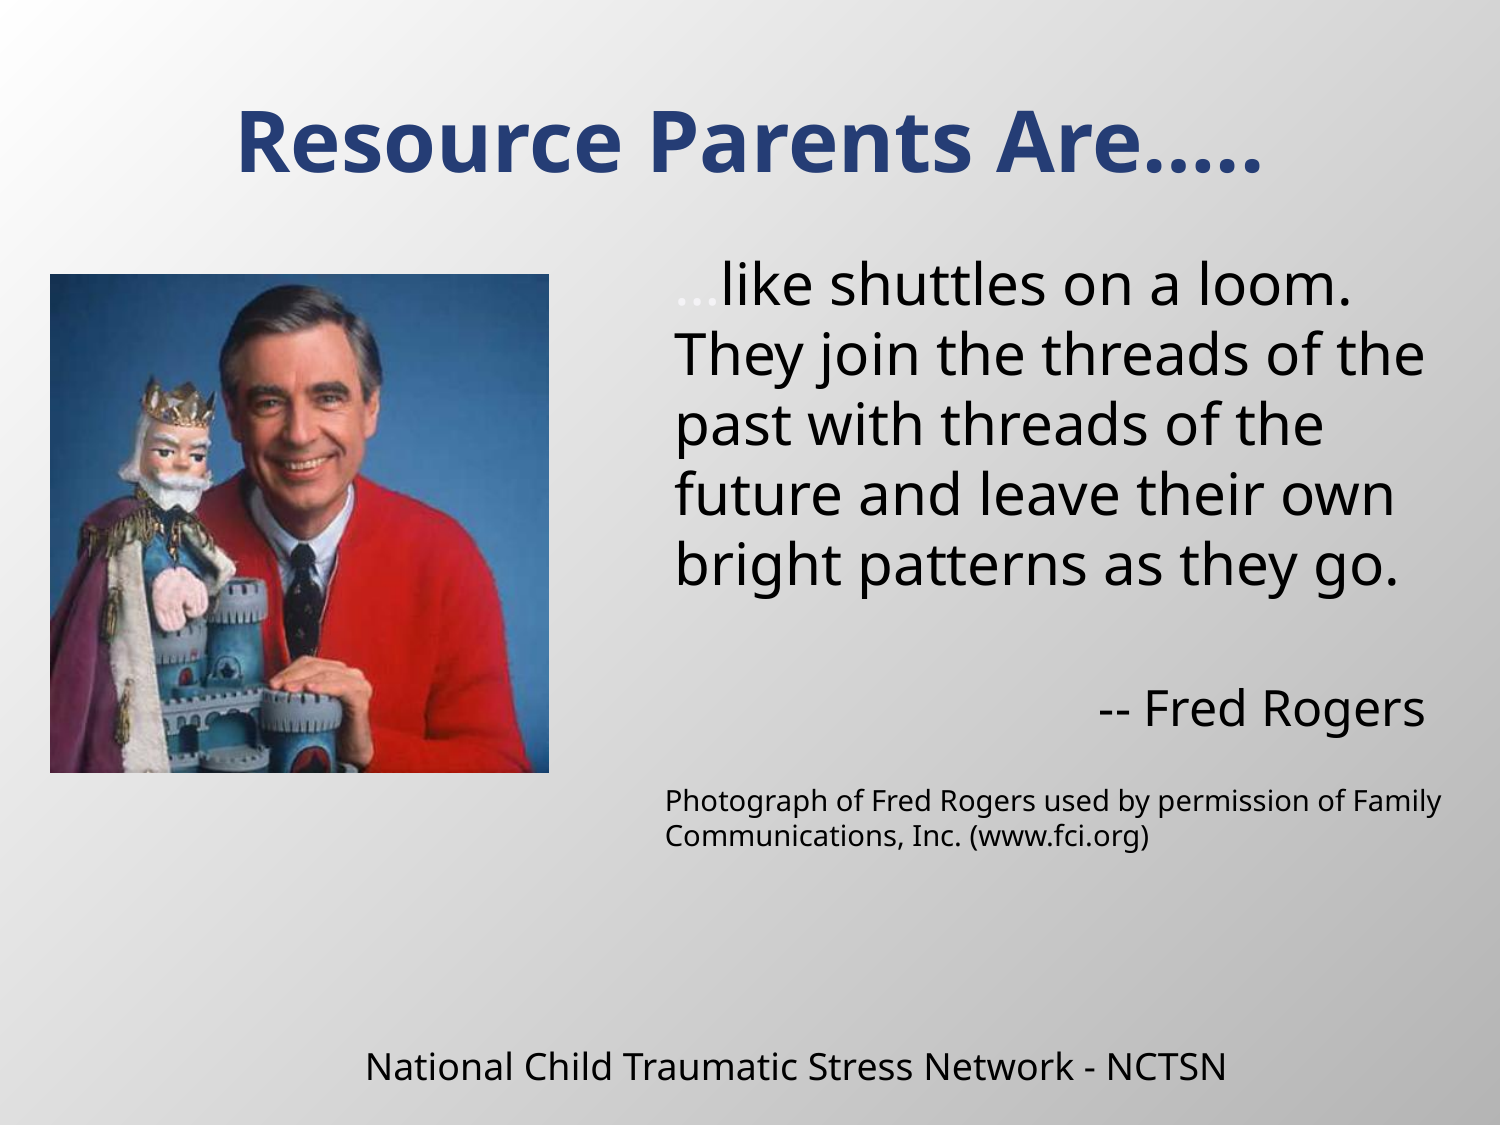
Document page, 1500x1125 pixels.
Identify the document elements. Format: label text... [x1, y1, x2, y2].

text_box National Child Traumatic Stress Network - NCTSN [349, 1035, 1457, 1096]
list …like shuttles on a loom. They join the threads of the past with threads of the future and leave their own bright patterns as they go. -- Fred Rogers [637, 239, 1442, 988]
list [49, 274, 549, 773]
text_box Photograph of Fred Rogers used by permission of Family Communications, Inc. (www.fci.org) [650, 774, 1500, 860]
title Resource Parents Are….. [75, 45, 1425, 233]
